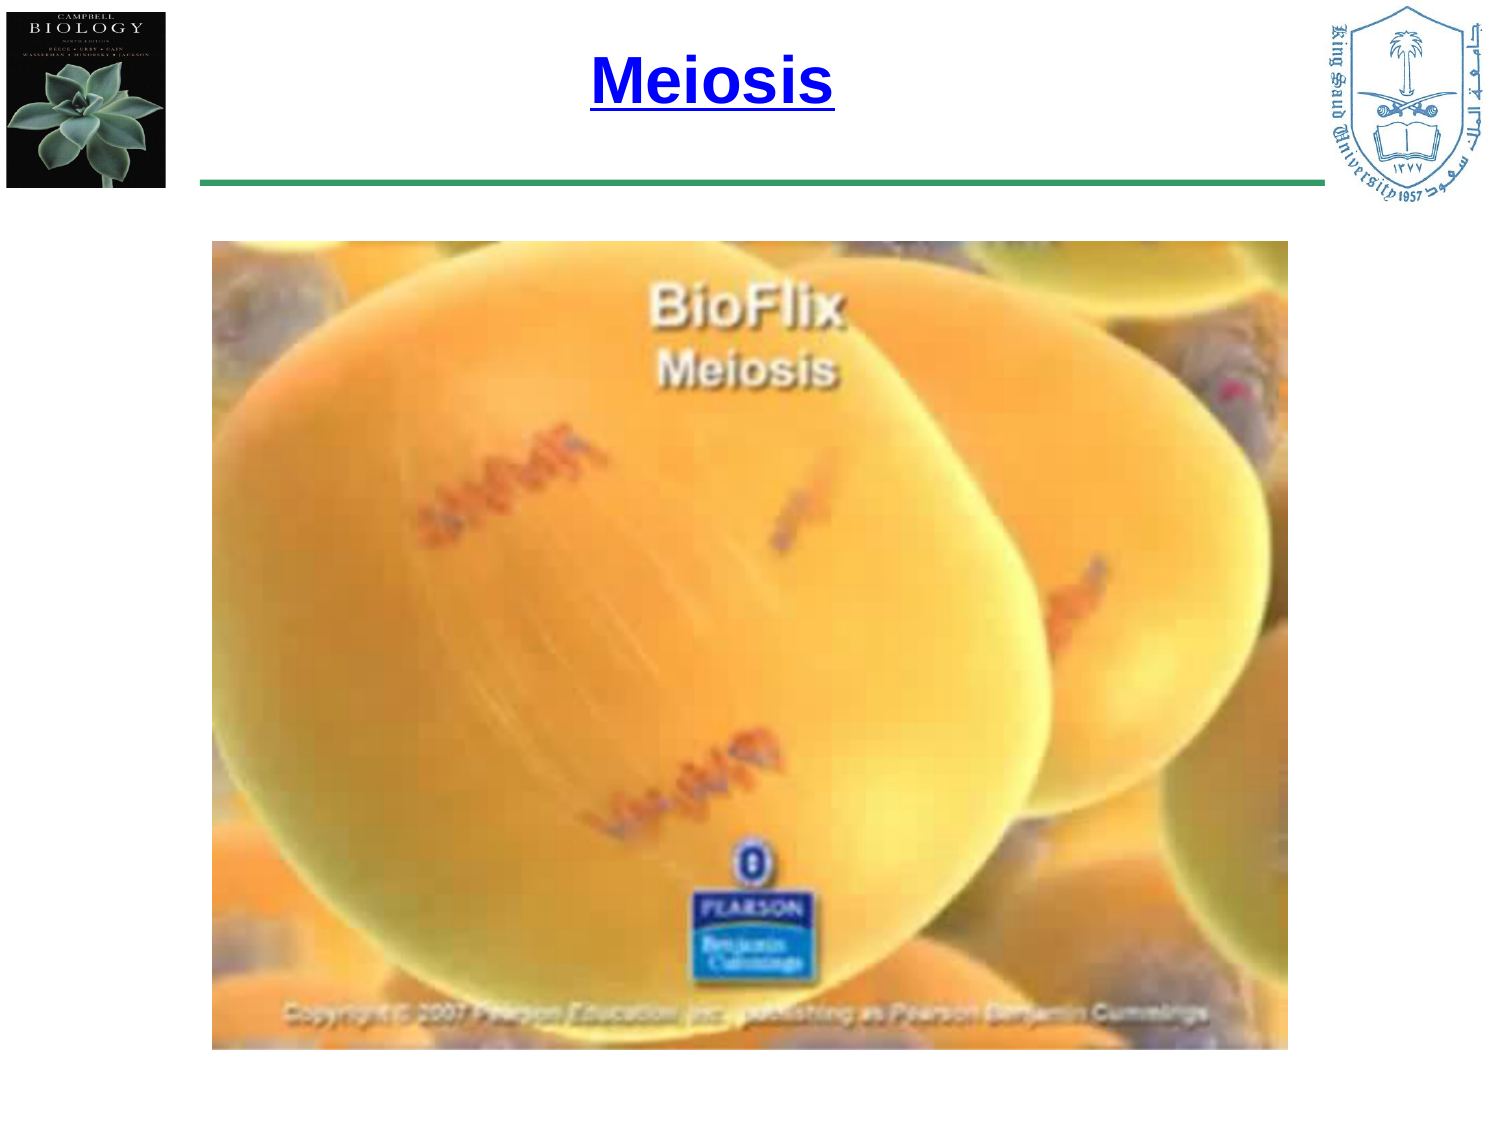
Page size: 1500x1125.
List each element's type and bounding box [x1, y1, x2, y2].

text_box [5, 0, 1488, 209]
picture [212, 241, 1288, 1050]
